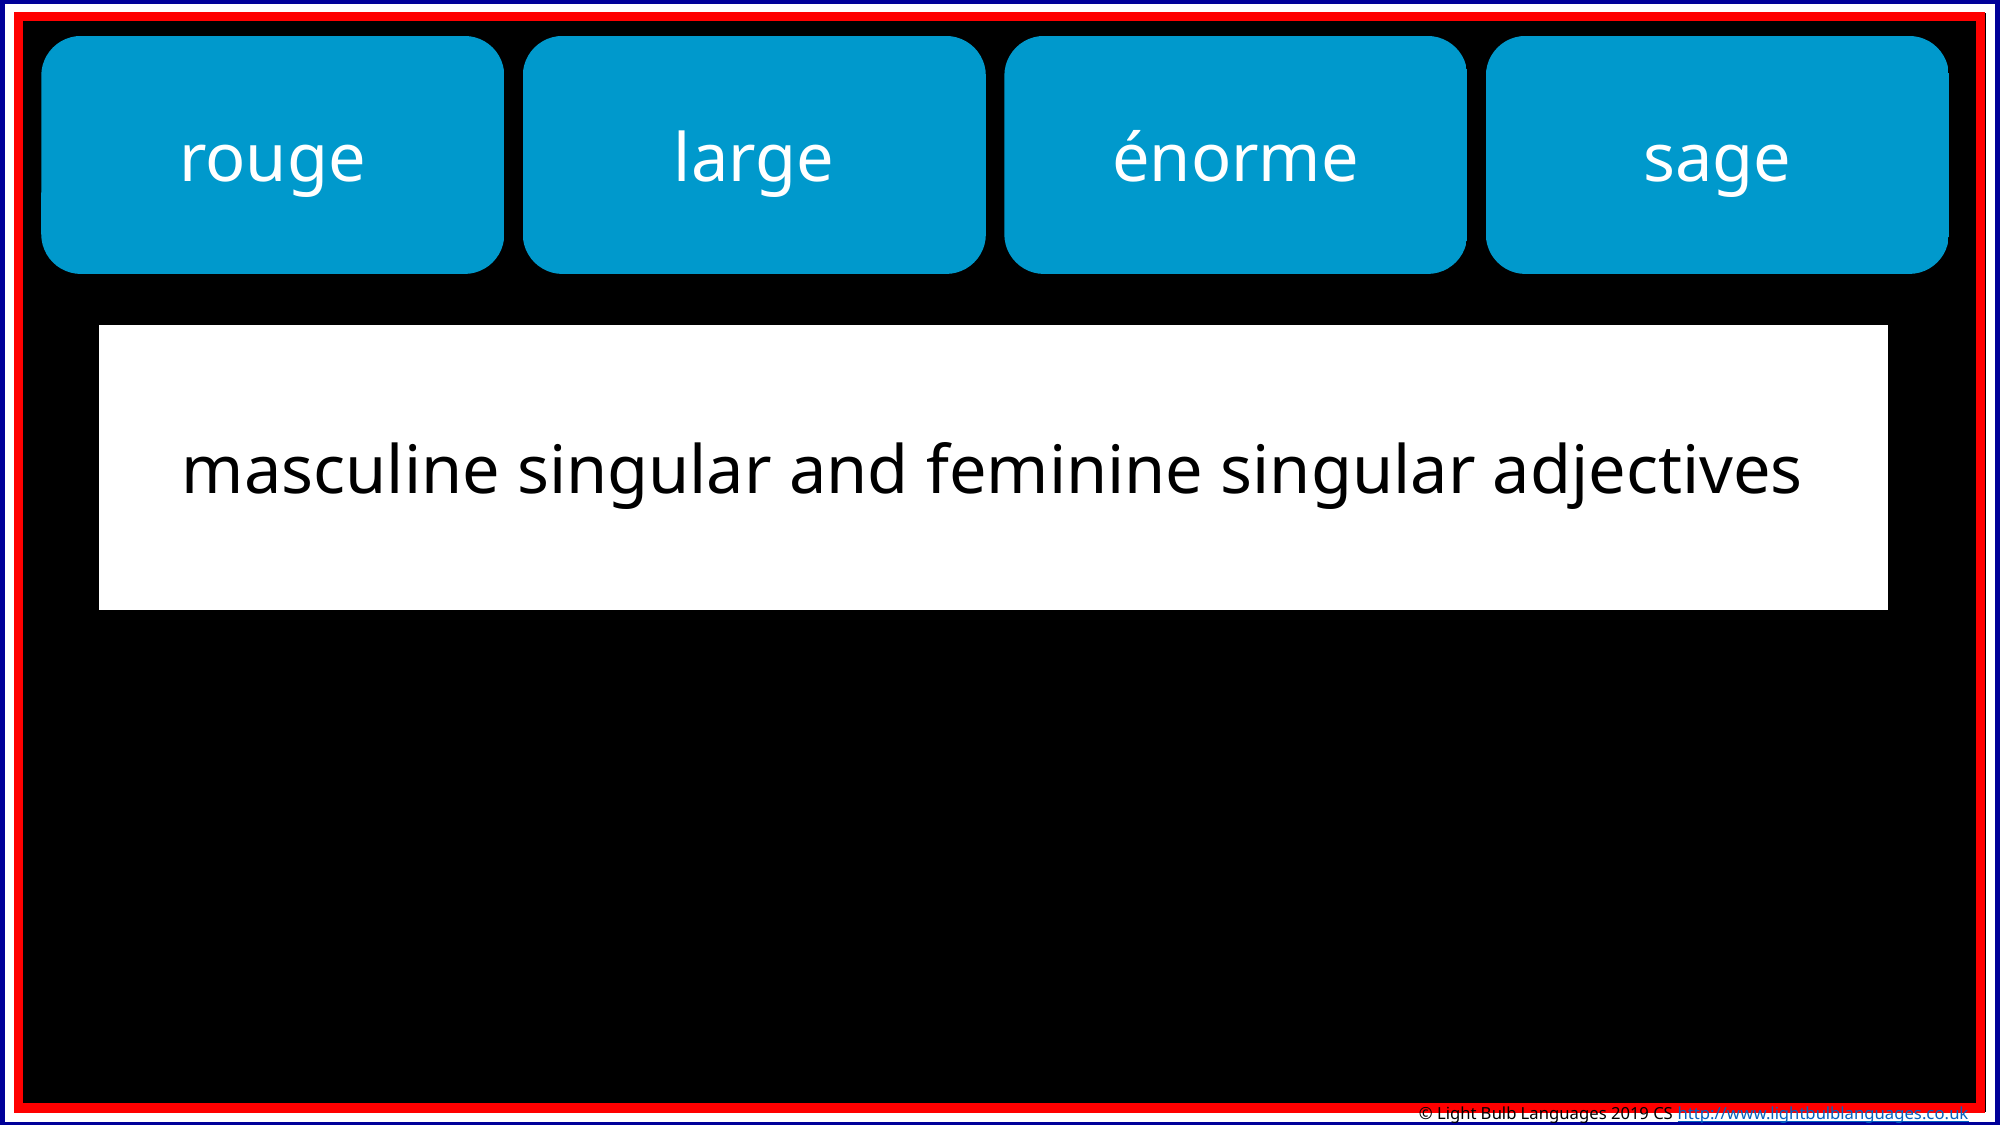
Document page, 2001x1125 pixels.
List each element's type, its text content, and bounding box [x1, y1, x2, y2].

text_box large [521, 34, 987, 275]
text_box rouge [40, 34, 506, 275]
text_box [17, 15, 1982, 1109]
text_box énorme [1003, 34, 1469, 275]
text_box [9, 8, 1992, 1118]
text_box sage [1484, 34, 1950, 275]
text_box © Light Bulb Languages 2019 CS http://www.lightbulblanguages.co.uk [1404, 1095, 2000, 1125]
text_box masculine singular and feminine singular adjectives [99, 325, 1888, 610]
text_box [0, 0, 2000, 1125]
